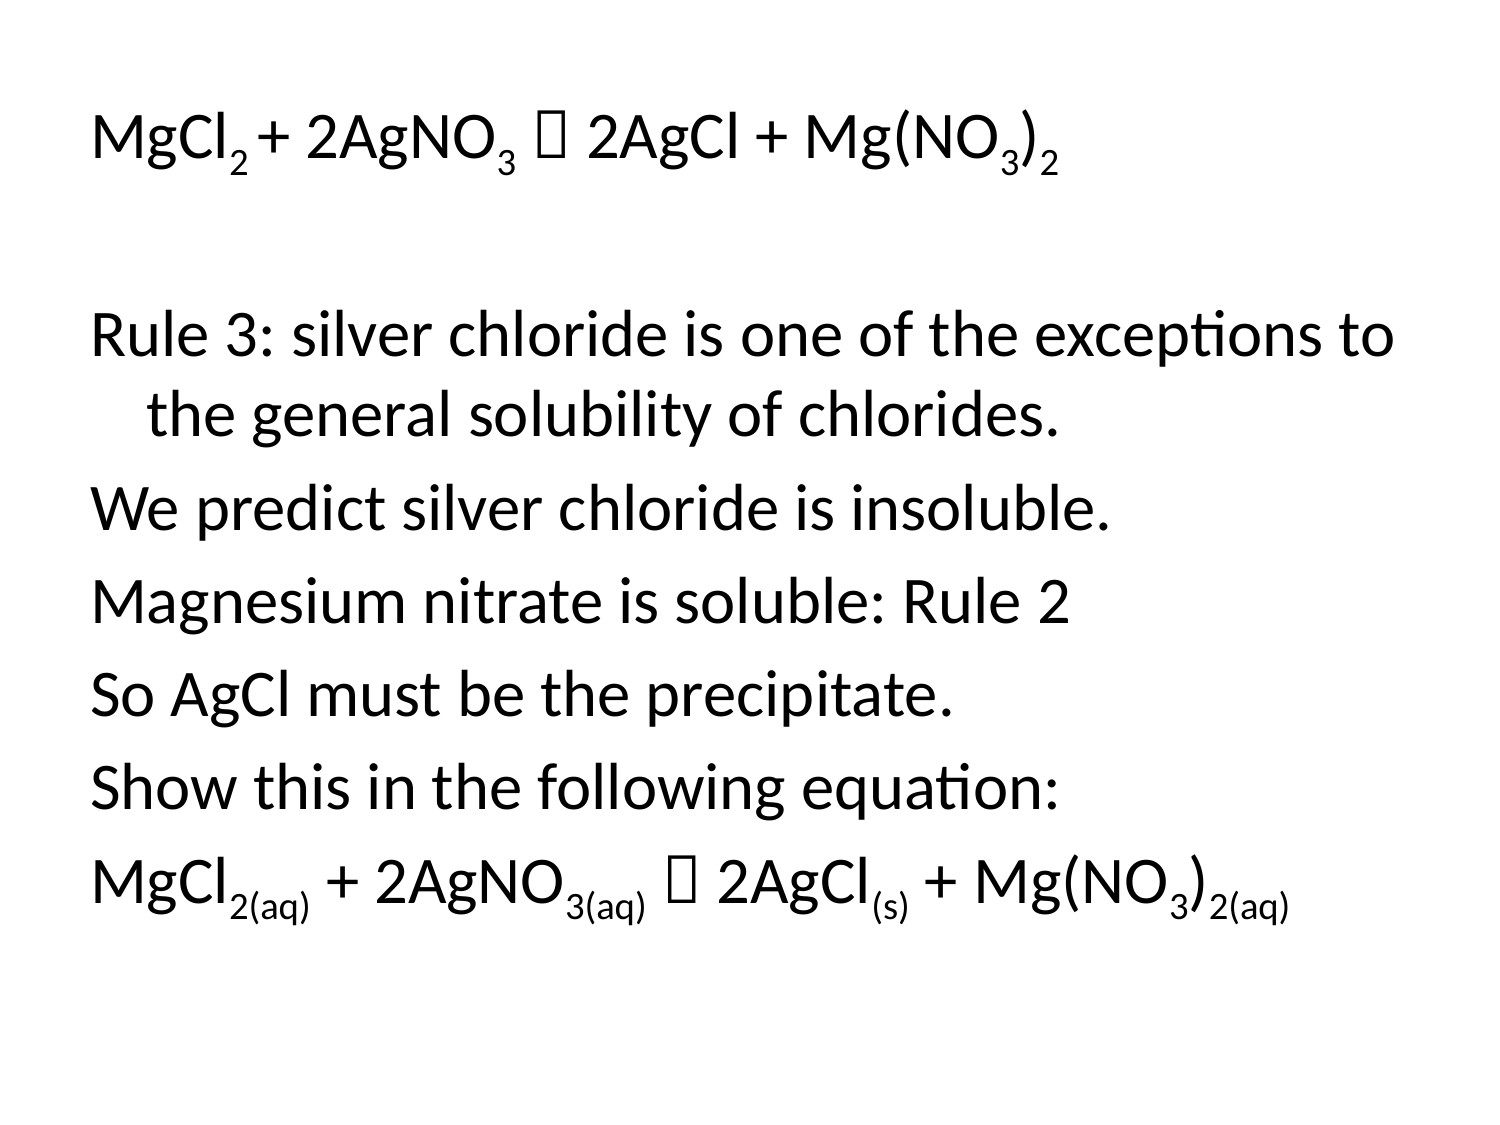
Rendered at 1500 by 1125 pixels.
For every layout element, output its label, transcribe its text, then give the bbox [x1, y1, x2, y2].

list MgCl2 + 2AgNO3  2AgCl + Mg(NO3)2 Rule 3: silver chloride is one of the exceptions to the general solubility of chlorides. We predict silver chloride is insoluble. Magnesium nitrate is soluble: Rule 2 So AgCl must be the precipitate. Show this in the following equation: MgCl2(aq) + 2AgNO3(aq)  2AgCl(s) + Mg(NO3)2(aq) [75, 84, 1425, 1005]
